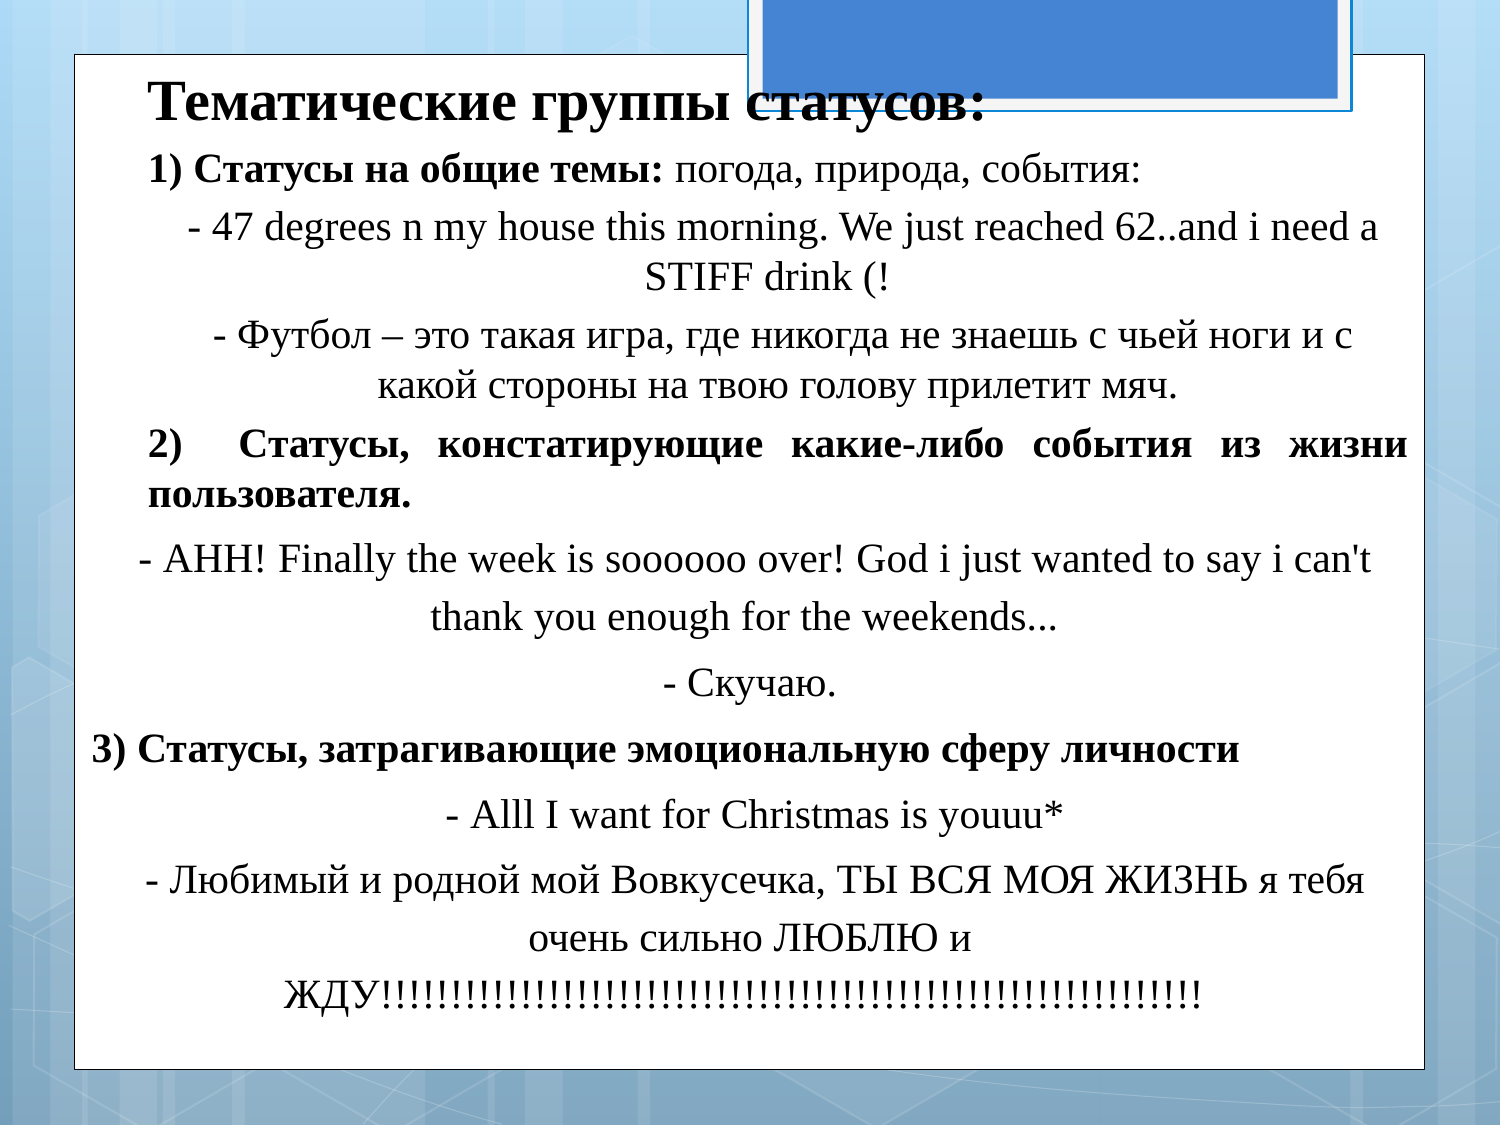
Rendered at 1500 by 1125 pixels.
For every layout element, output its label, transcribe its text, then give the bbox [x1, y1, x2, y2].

list Тематические группы статусов: 1) Статусы на общие темы: погода, природа, события: - 47 degrees n my house this morning. We just reached 62..and i need a STIFF drink (! - Футбол – это такая игра, где никогда не знаешь с чьей ноги и с какой стороны на твою голову прилетит мяч. 2) Статусы, констатирующие какие-либо события из жизни пользователя. - AHH! Finally the week is soooooo over! God i just wanted to say i can't thank you enough for the weekends... - Скучаю. 3) Статусы, затрагивающие эмоциональную сферу личности - Alll I want for Christmas is youuu* - Любимый и родной мой Вовкусечка, ТЫ ВСЯ МОЯ ЖИЗНЬ я тебя очень сильно ЛЮБЛЮ и ЖДУ!!!!!!!!!!!!!!!!!!!!!!!!!!!!!!!!!!!!!!!!!!!!!!!!!!!!!!!!!!! [76, 54, 1424, 1035]
